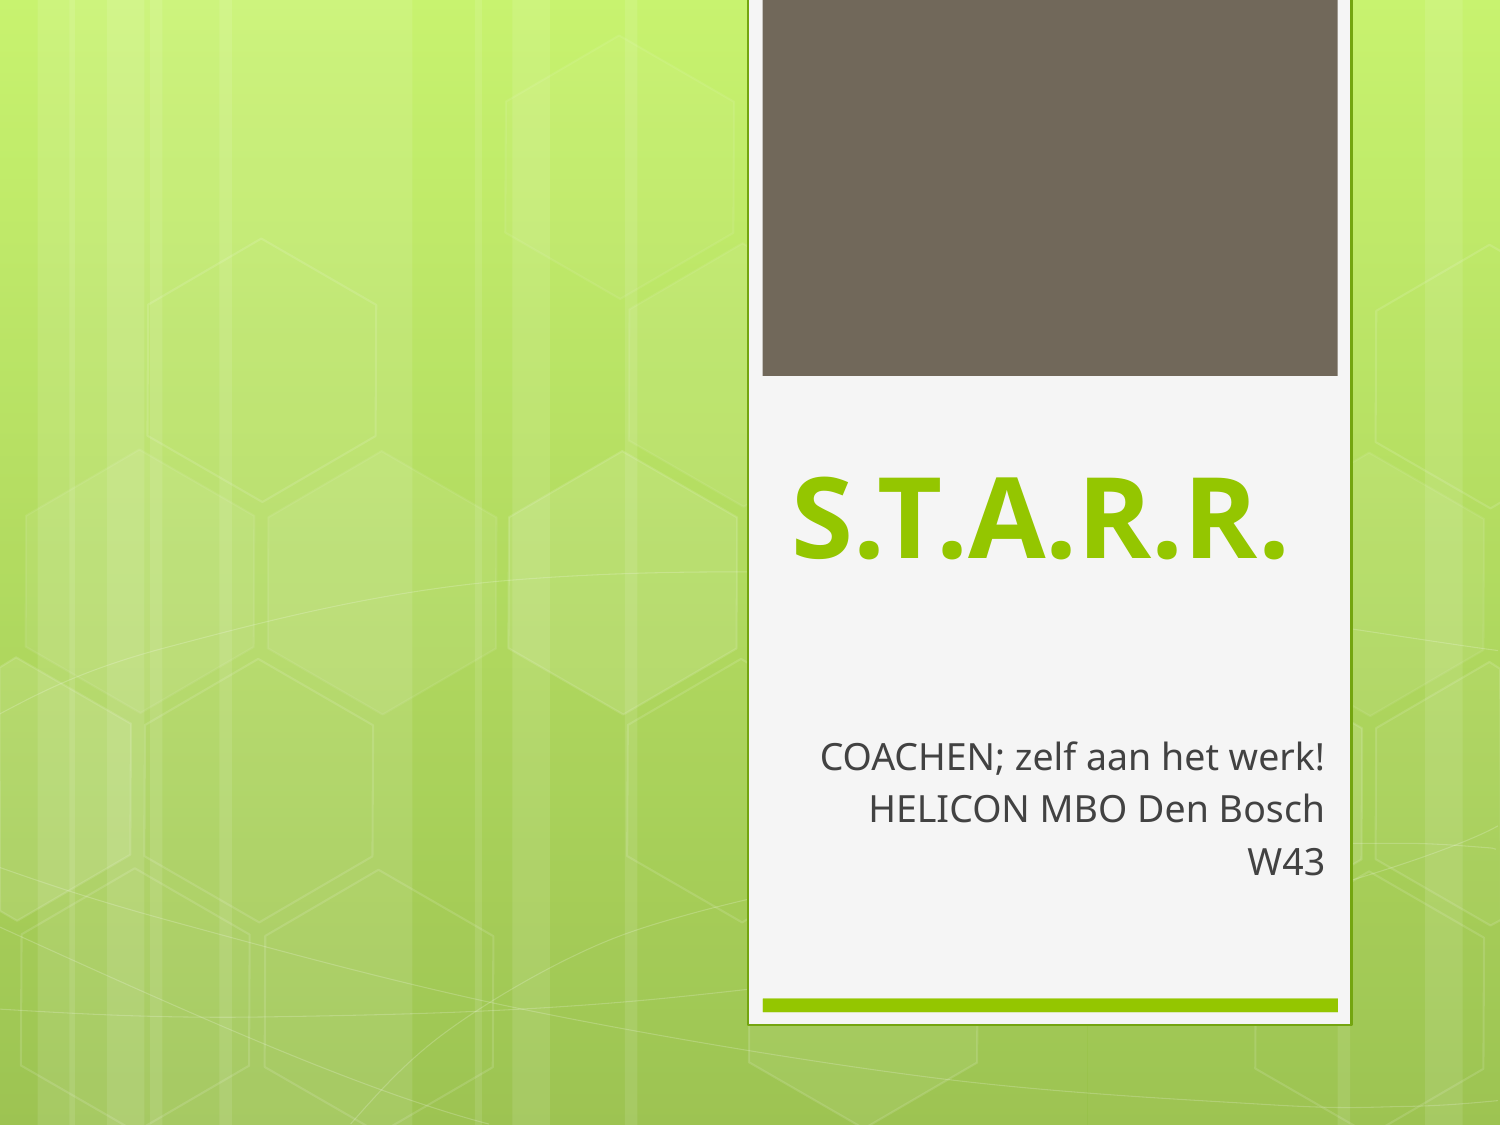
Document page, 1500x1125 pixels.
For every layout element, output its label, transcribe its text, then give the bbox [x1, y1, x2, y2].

subtitle COACHEN; zelf aan het werk! HELICON MBO Den Bosch W43 [690, 725, 1341, 933]
title S.T.A.R.R. [776, 444, 1320, 724]
